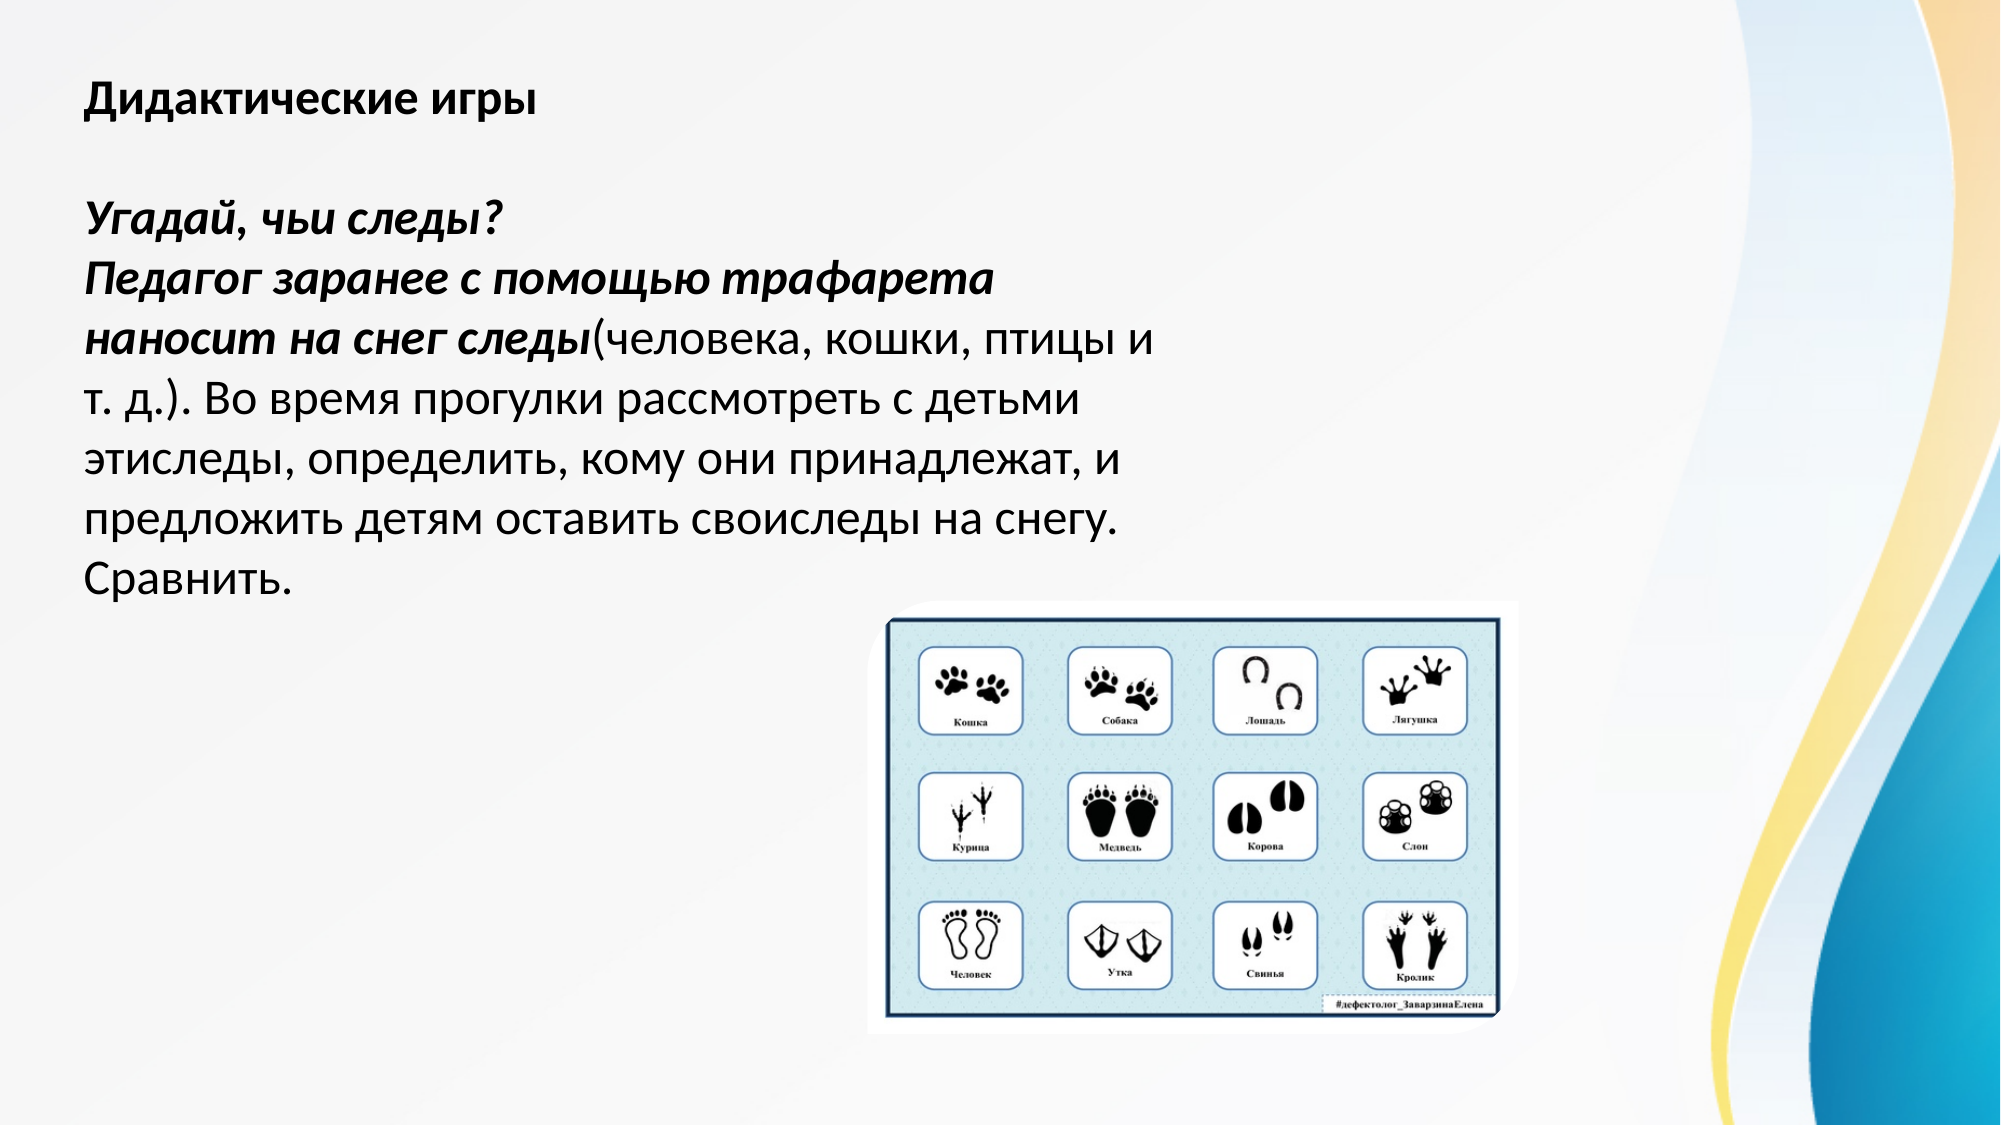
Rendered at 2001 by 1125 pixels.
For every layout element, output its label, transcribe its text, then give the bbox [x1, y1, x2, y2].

text_box Дидактические игры Угадай, чьи следы? Педагог заранее с помощью трафарета наносит на снег следы(человека, кошки, птицы и т. д.). Во время прогулки рассмотреть с детьми этиследы, определить, кому они принадлежат, и предложить детям оставить своиследы на снегу. Сравнить. [68, 57, 1206, 613]
picture [0, 0, 2001, 1125]
